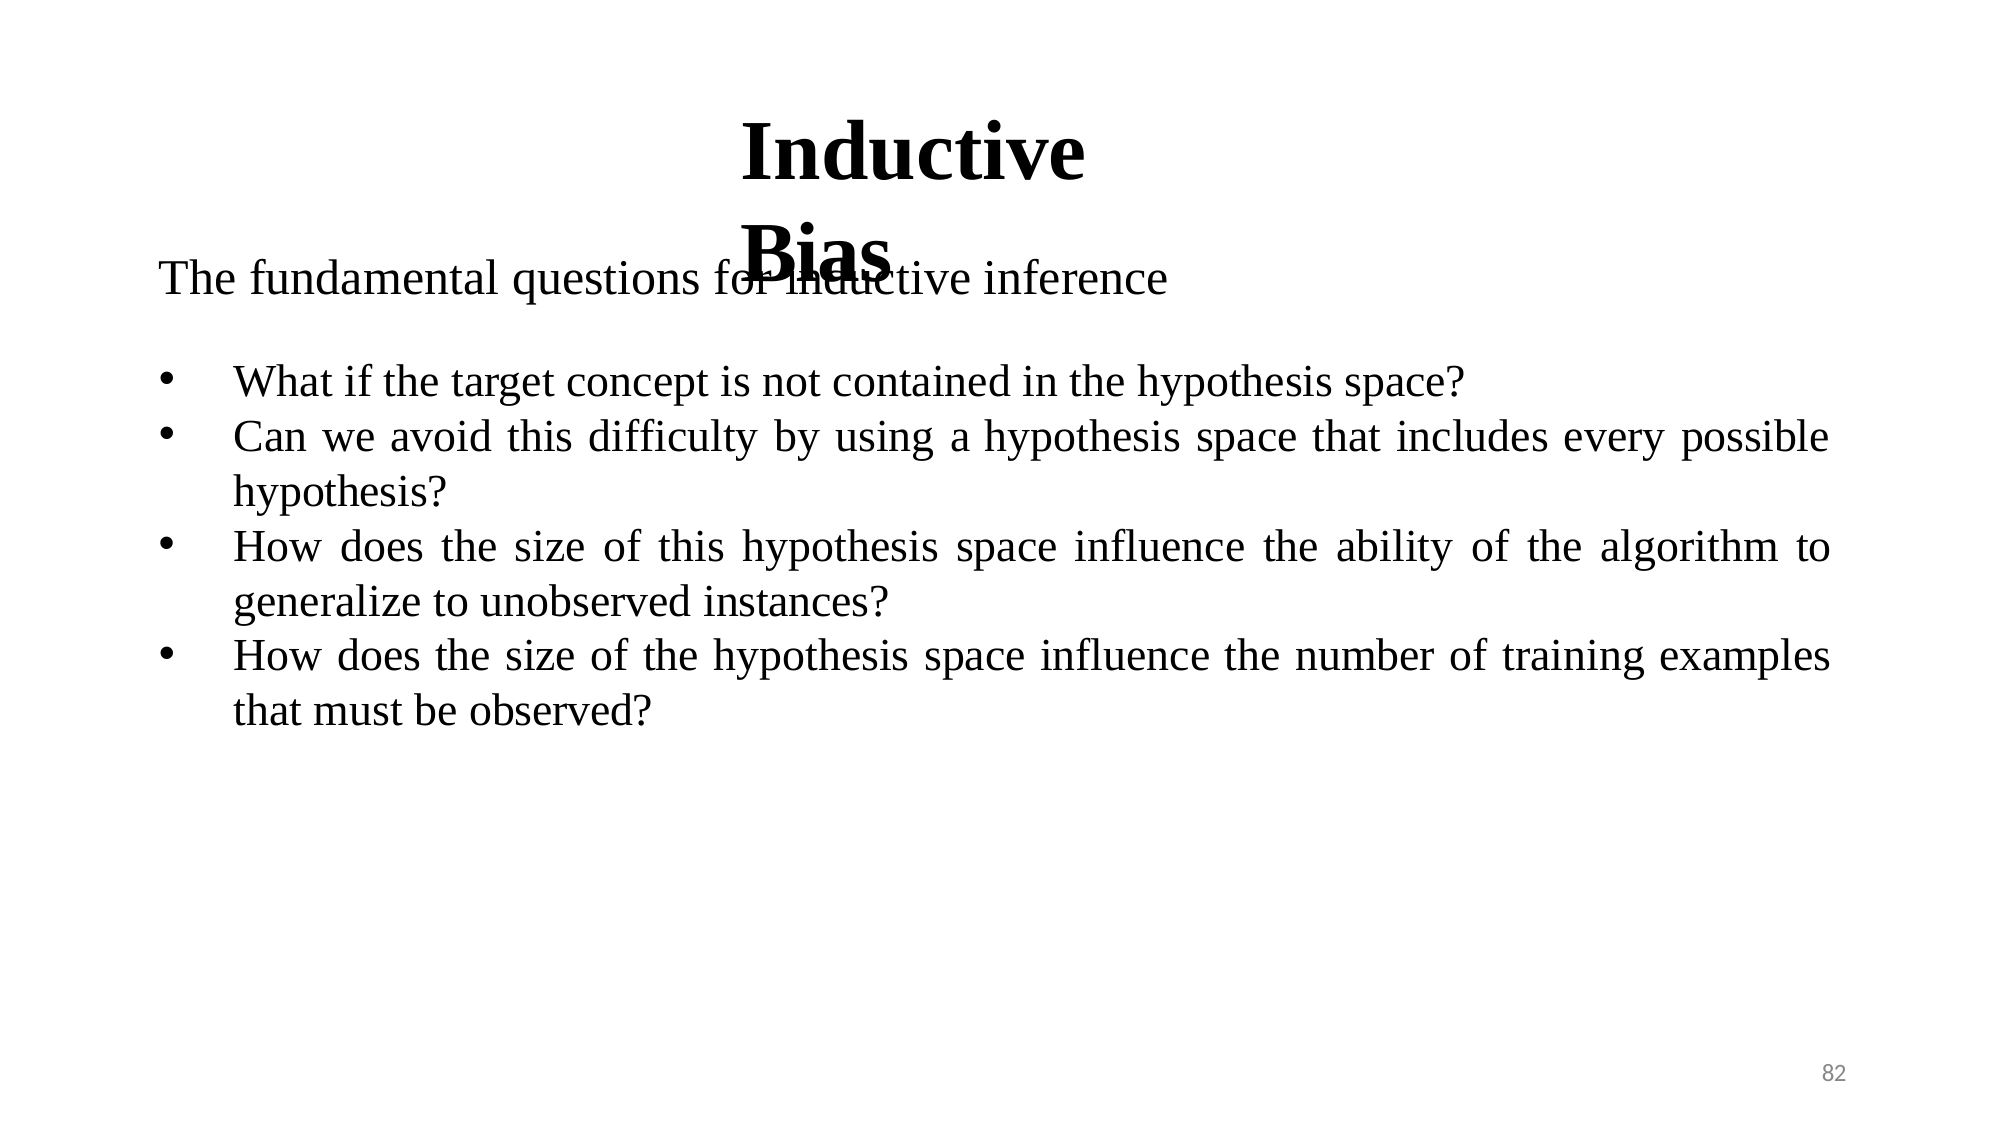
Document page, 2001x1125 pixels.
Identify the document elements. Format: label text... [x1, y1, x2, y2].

slide_number 82 [1815, 1060, 1856, 1125]
title Inductive Bias [738, 91, 1261, 242]
text_box The fundamental questions for inductive inference What if the target concept is not contained in the hypothesis space? Can we avoid this difficulty by using a hypothesis space that includes every possible hypothesis? How does the size of this hypothesis space influence the ability of the algorithm to generalize to unobserved instances? How does the size of the hypothesis space influence the number of training examples that must be observed? [156, 242, 1844, 735]
